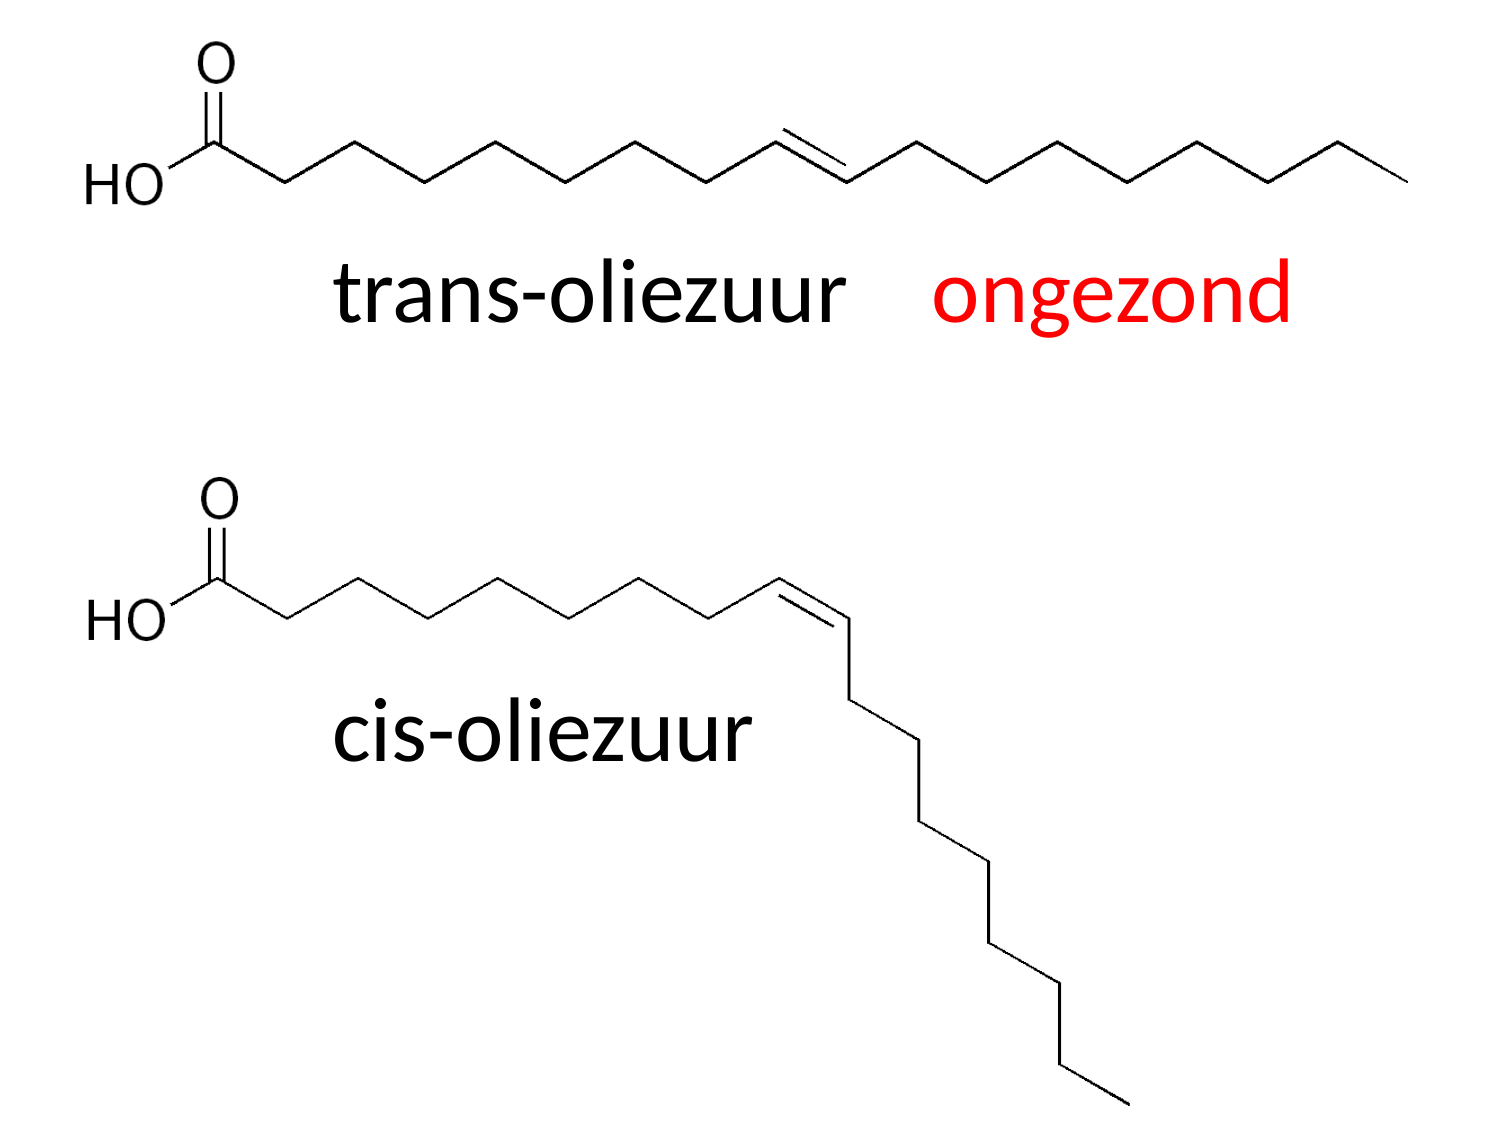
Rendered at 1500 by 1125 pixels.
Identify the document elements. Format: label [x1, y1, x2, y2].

picture [84, 39, 1416, 1114]
